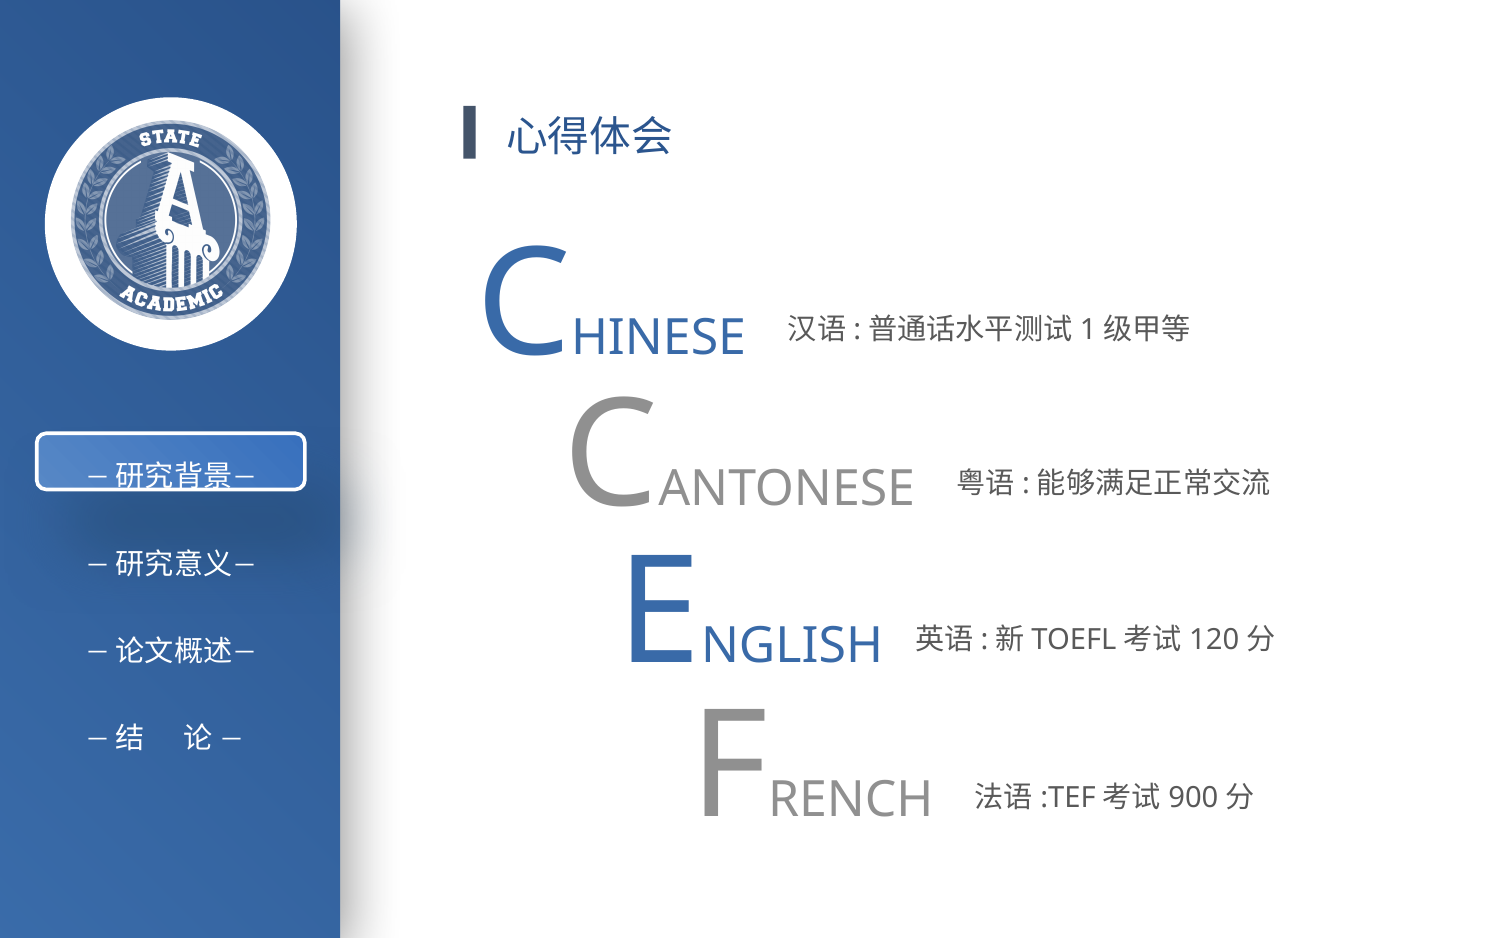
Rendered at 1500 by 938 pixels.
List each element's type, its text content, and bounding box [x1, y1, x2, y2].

text_box 粤语:能够满足正常交流 [941, 456, 1286, 507]
text_box [461, 104, 478, 161]
text_box 英语:新TOEFL考试120分 [900, 613, 1291, 663]
text_box CHINESE [461, 197, 762, 392]
text_box FRENCH [675, 659, 949, 855]
text_box 汉语:普通话水平测试1级甲等 [773, 303, 1206, 353]
text_box 法语:TEF考试900分 [960, 770, 1270, 821]
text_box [0, 0, 341, 938]
text_box ENGLISH [602, 504, 899, 700]
text_box 心得体会 [491, 102, 689, 168]
text_box CANTONESE [548, 347, 931, 543]
